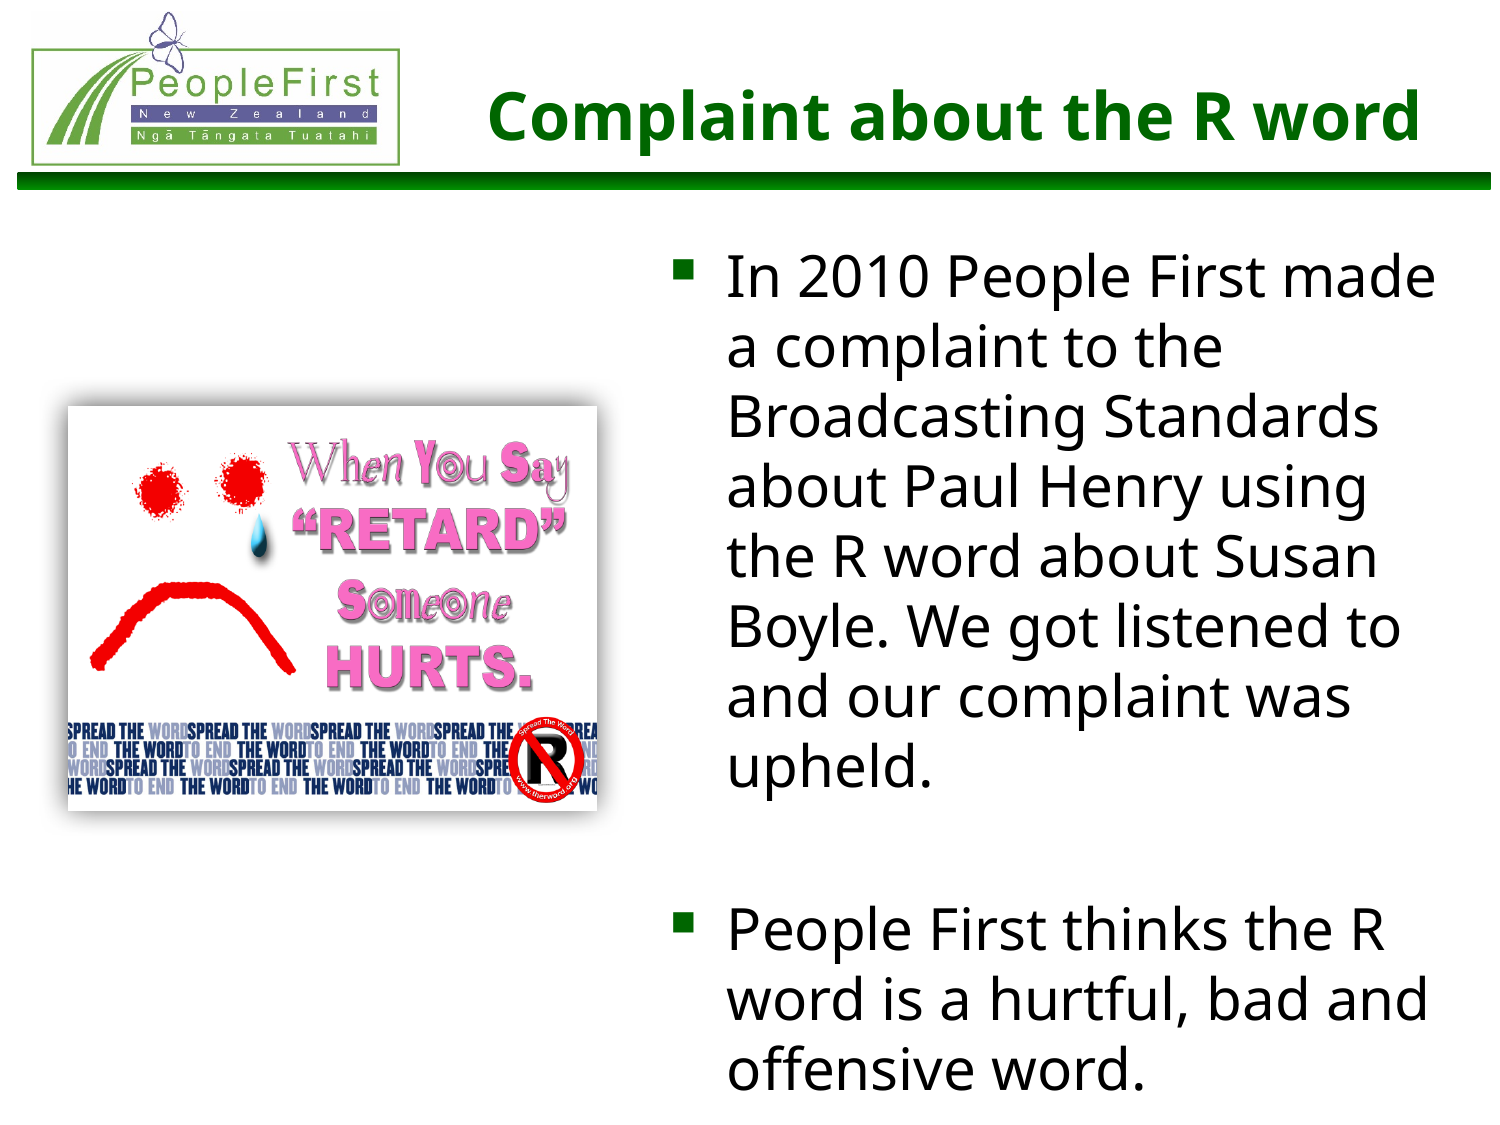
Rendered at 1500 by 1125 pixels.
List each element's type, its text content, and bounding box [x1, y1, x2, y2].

picture [31, 11, 400, 166]
title Complaint about the R word [419, 66, 1491, 145]
picture [68, 406, 597, 811]
list In 2010 People First made a complaint to the Broadcasting Standards about Paul Henry using the R word about Susan Boyle. We got listened to and our complaint was upheld. People First thinks the R word is a hurtful, bad and offensive word. [655, 231, 1469, 1018]
